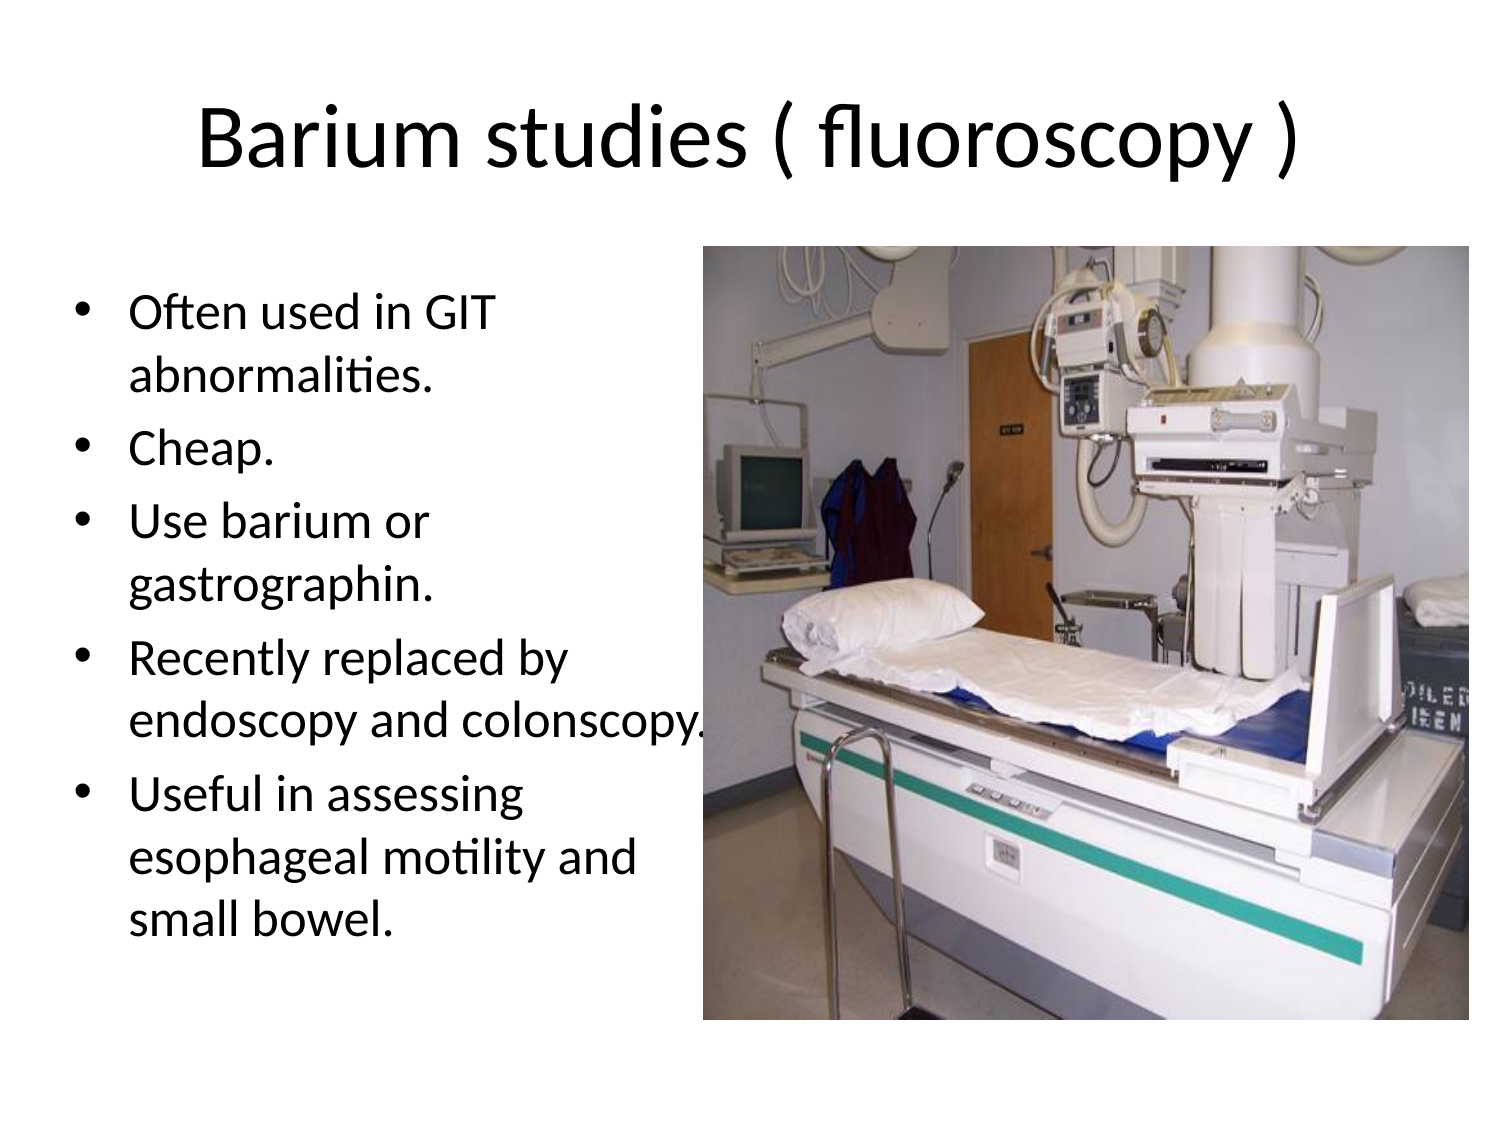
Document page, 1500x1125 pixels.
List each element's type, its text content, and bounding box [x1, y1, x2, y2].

list Often used in GIT abnormalities. Cheap. Use barium or gastrographin. Recently replaced by endoscopy and colonscopy. Useful in assessing esophageal motility and small bowel. [58, 269, 697, 1008]
picture [702, 245, 1469, 1020]
title Barium studies ( fluoroscopy ) [49, 37, 1451, 225]
